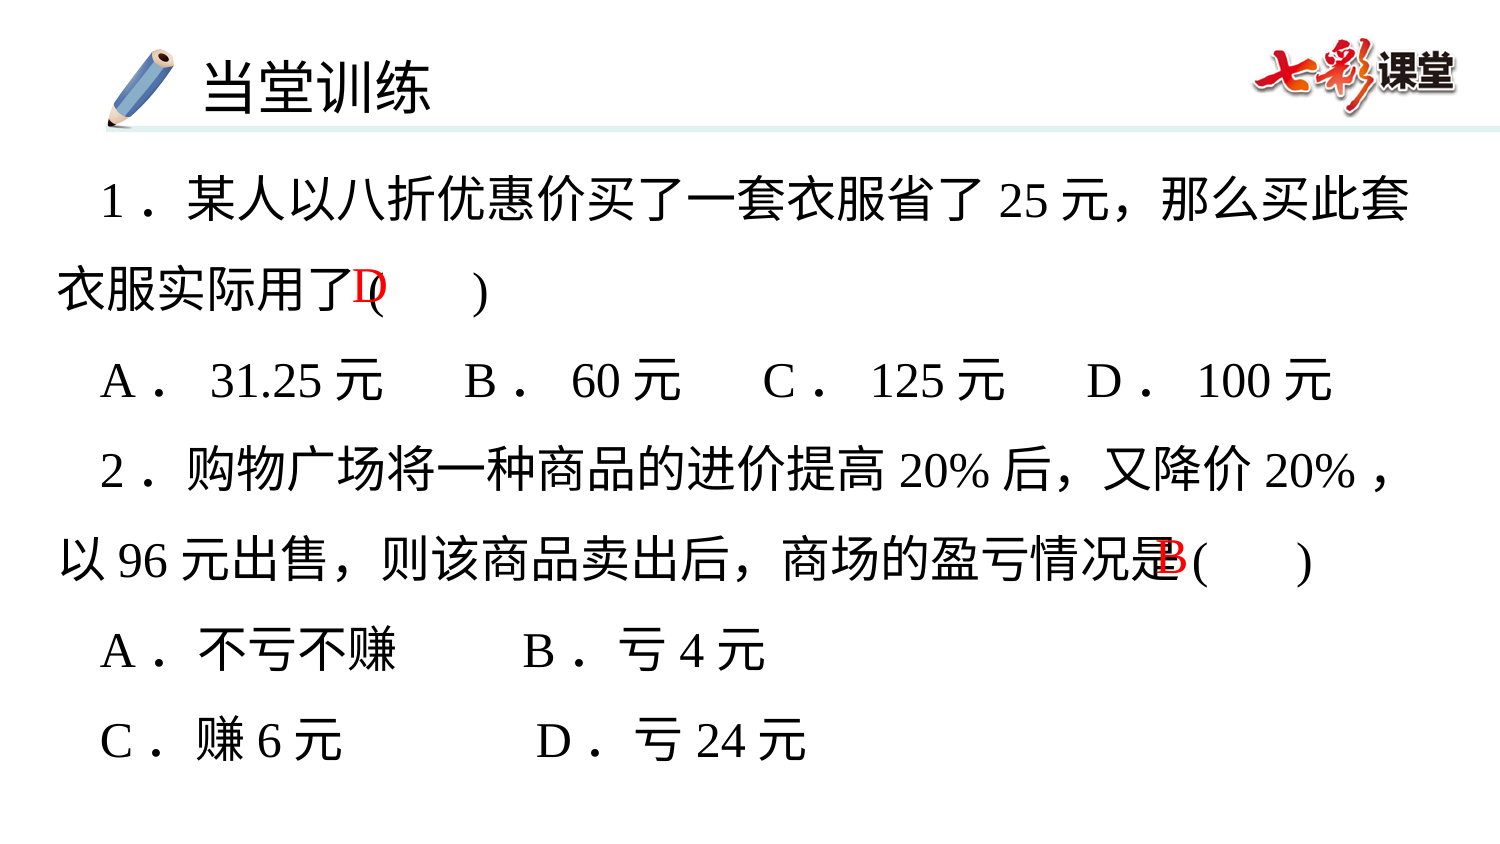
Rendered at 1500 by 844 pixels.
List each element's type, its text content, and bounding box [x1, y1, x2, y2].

text_box B [1140, 516, 1204, 592]
picture [1249, 32, 1461, 118]
picture [100, 32, 181, 129]
text_box D [337, 244, 403, 320]
text_box 1．某人以八折优惠价买了一套衣服省了25元，那么买此套衣服实际用了( ) A．31.25元 B．60元 C．125元 D．100元 2．购物广场将一种商品的进价提高20%后，又降价20%，以96元出售，则该商品卖出后，商场的盈亏情况是( ) A．不亏不赚 B．亏4元 C．赚6元 D．亏24元 [41, 129, 1459, 775]
